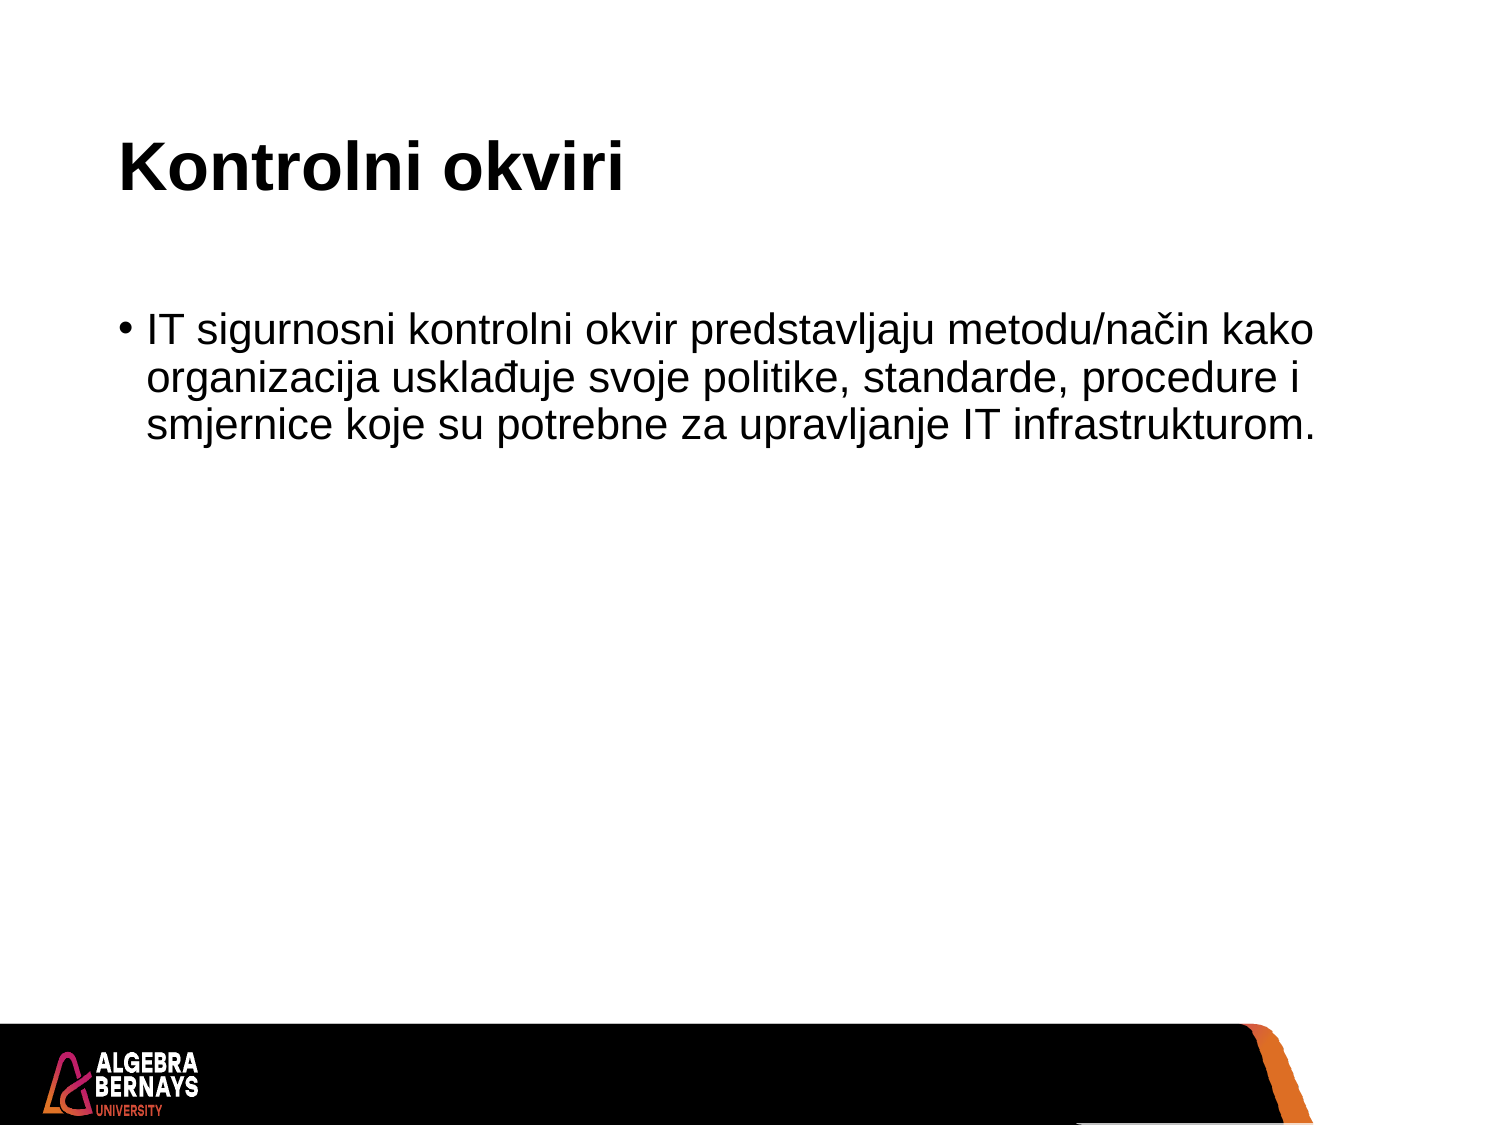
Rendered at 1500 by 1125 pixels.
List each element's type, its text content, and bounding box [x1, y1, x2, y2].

picture [0, 1023, 1468, 1125]
list IT sigurnosni kontrolni okvir predstavljaju metodu/način kako organizacija usklađuje svoje politike, standarde, procedure i smjernice koje su potrebne za upravljanje IT infrastrukturom. [103, 299, 1397, 1014]
title Kontrolni okviri [103, 59, 1397, 278]
